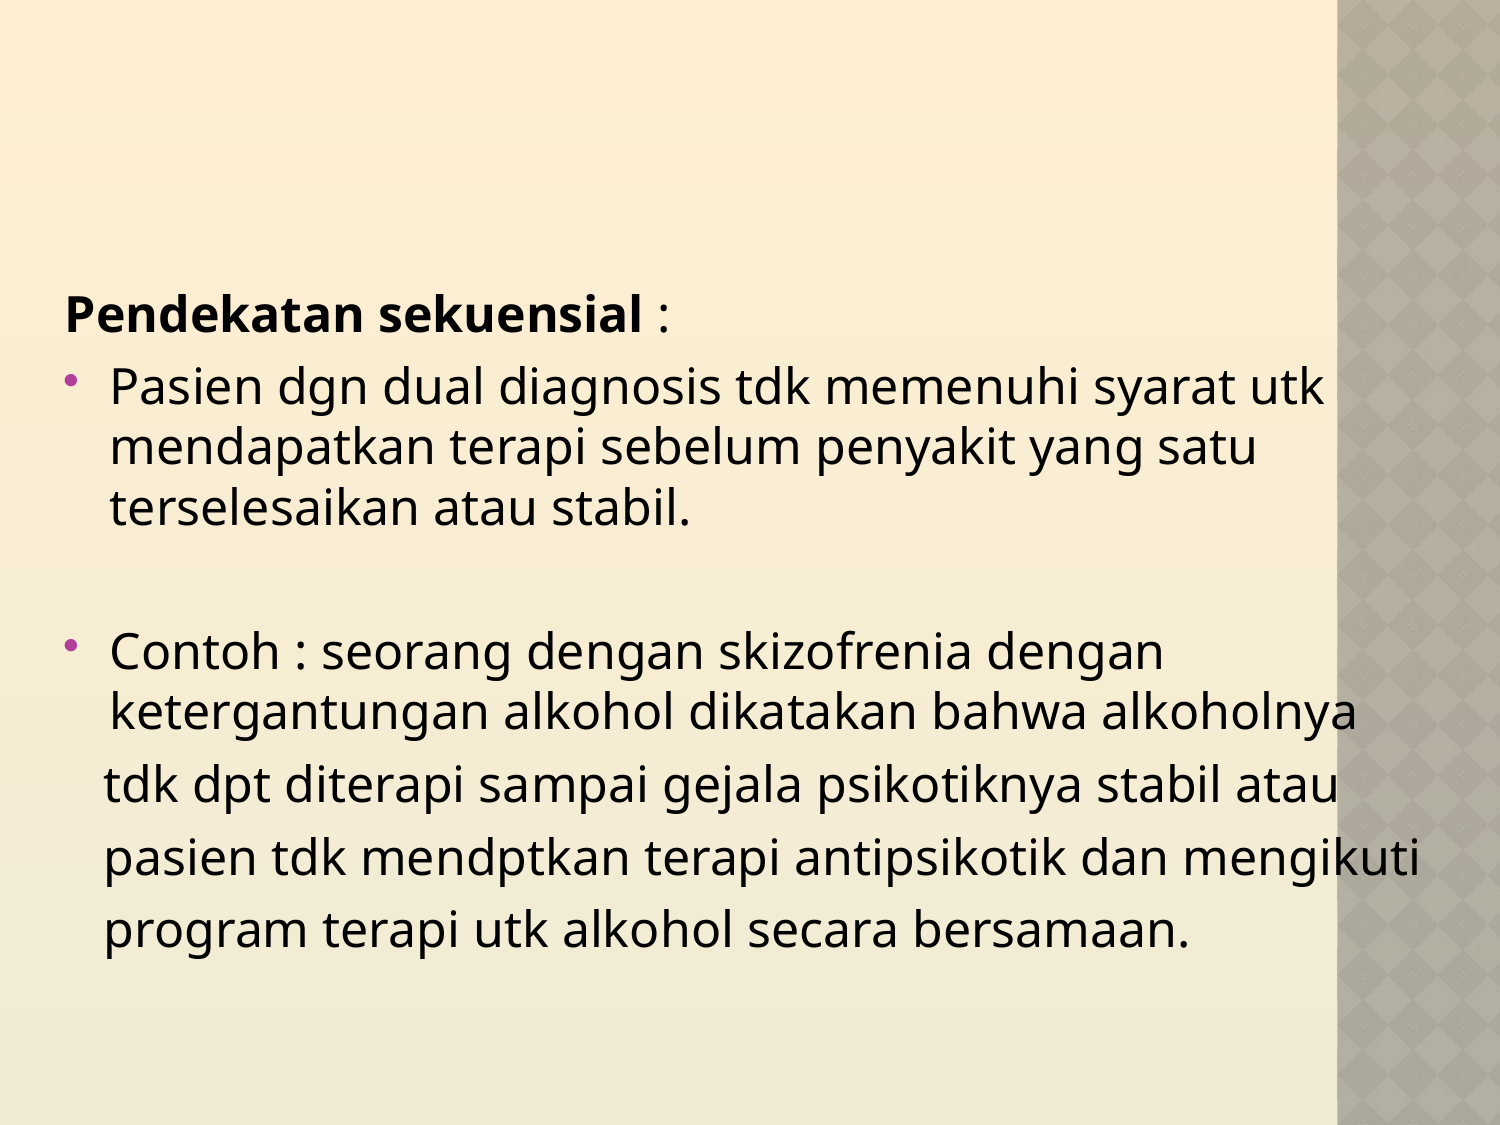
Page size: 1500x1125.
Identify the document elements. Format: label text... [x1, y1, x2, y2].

list Pendekatan sekuensial : Pasien dgn dual diagnosis tdk memenuhi syarat utk mendapatkan terapi sebelum penyakit yang satu terselesaikan atau stabil. Contoh : seorang dengan skizofrenia dengan ketergantungan alkohol dikatakan bahwa alkoholnya tdk dpt diterapi sampai gejala psikotiknya stabil atau pasien tdk mendptkan terapi antipsikotik dan mengikuti program terapi utk alkohol secara bersamaan. [50, 275, 1450, 1025]
